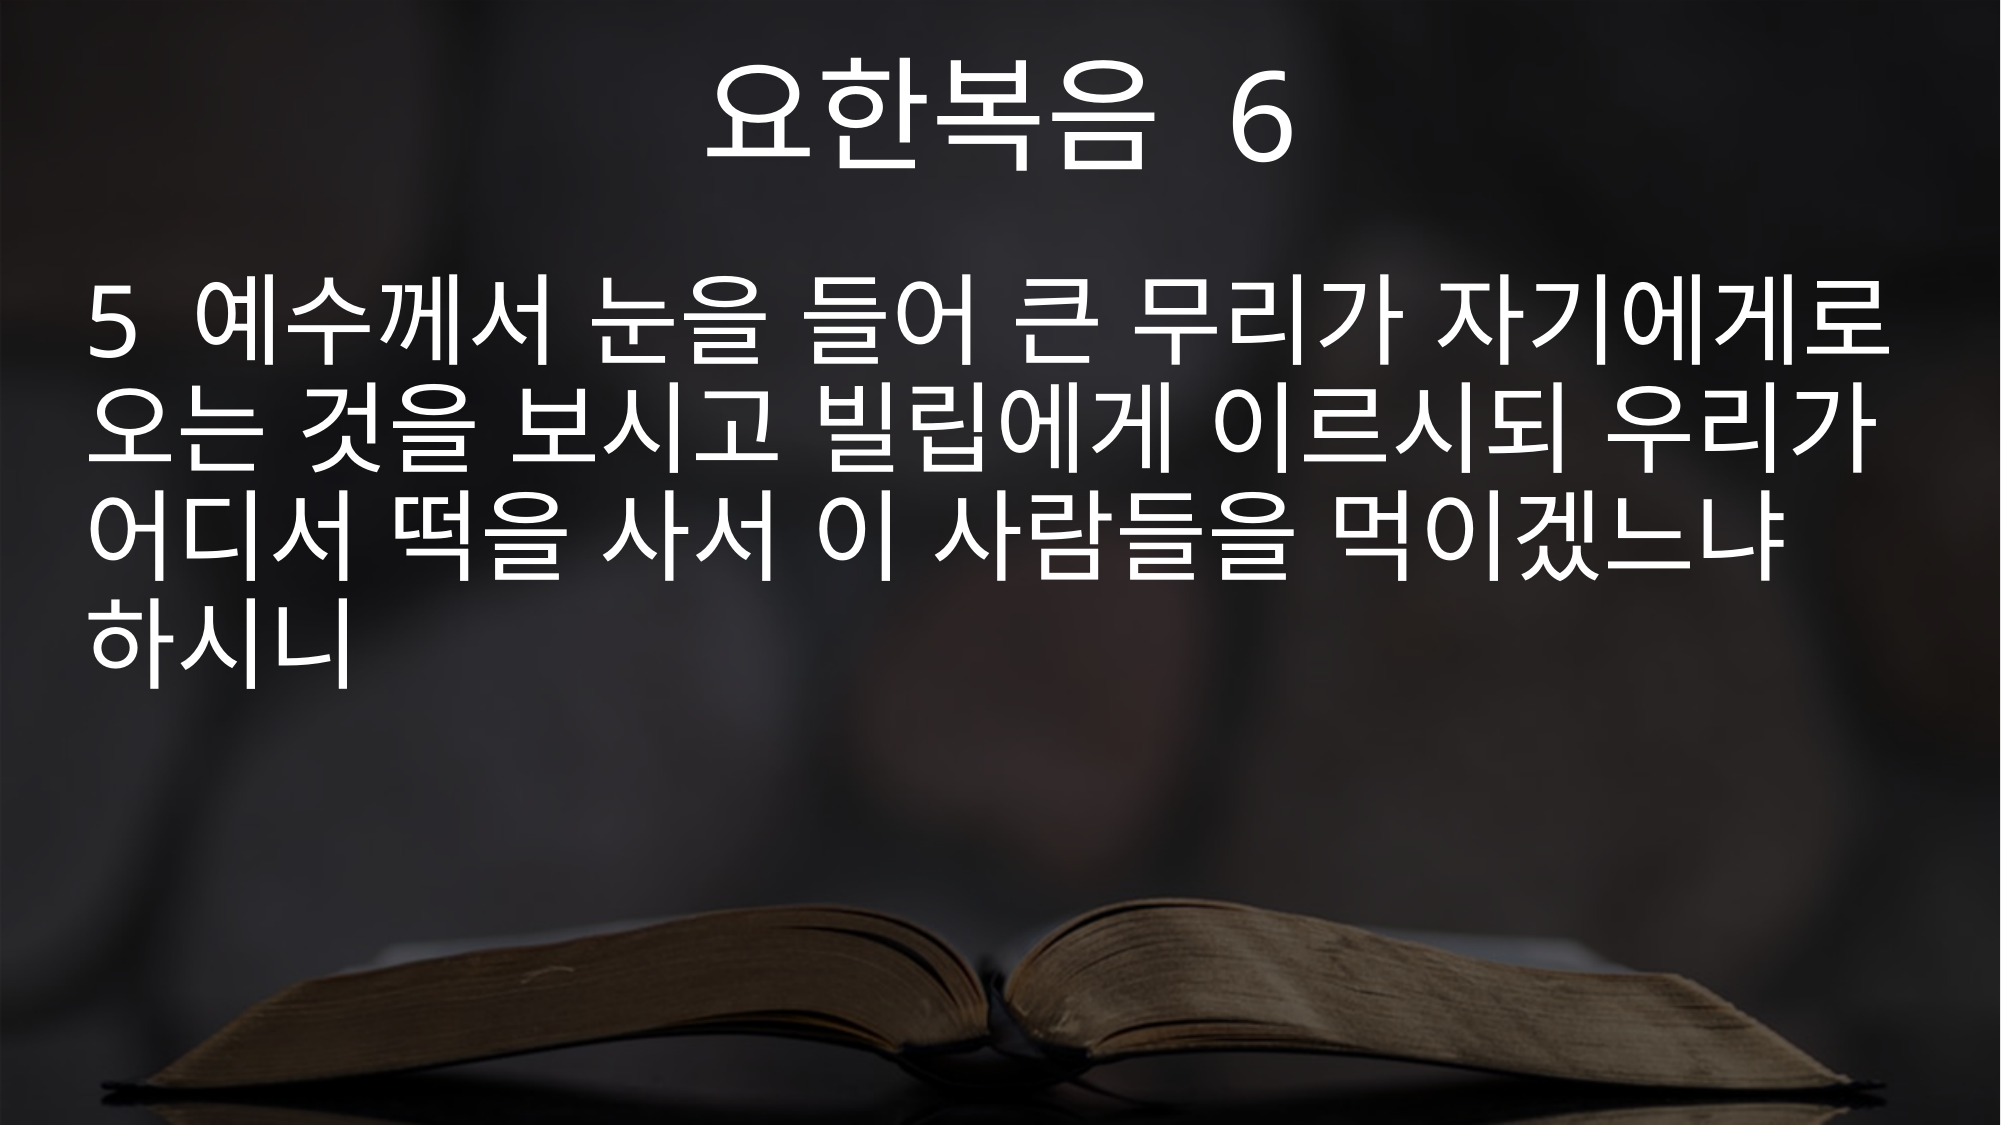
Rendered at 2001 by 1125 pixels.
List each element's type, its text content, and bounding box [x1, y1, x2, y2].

list 5 예수께서 눈을 들어 큰 무리가 자기에게로 오는 것을 보시고 빌립에게 이르시되 우리가 어디서 떡을 사서 이 사람들을 먹이겠느냐 하시니 [69, 263, 1953, 423]
footer 요한복음 6 [0, 32, 2000, 192]
picture [0, 0, 2001, 1125]
